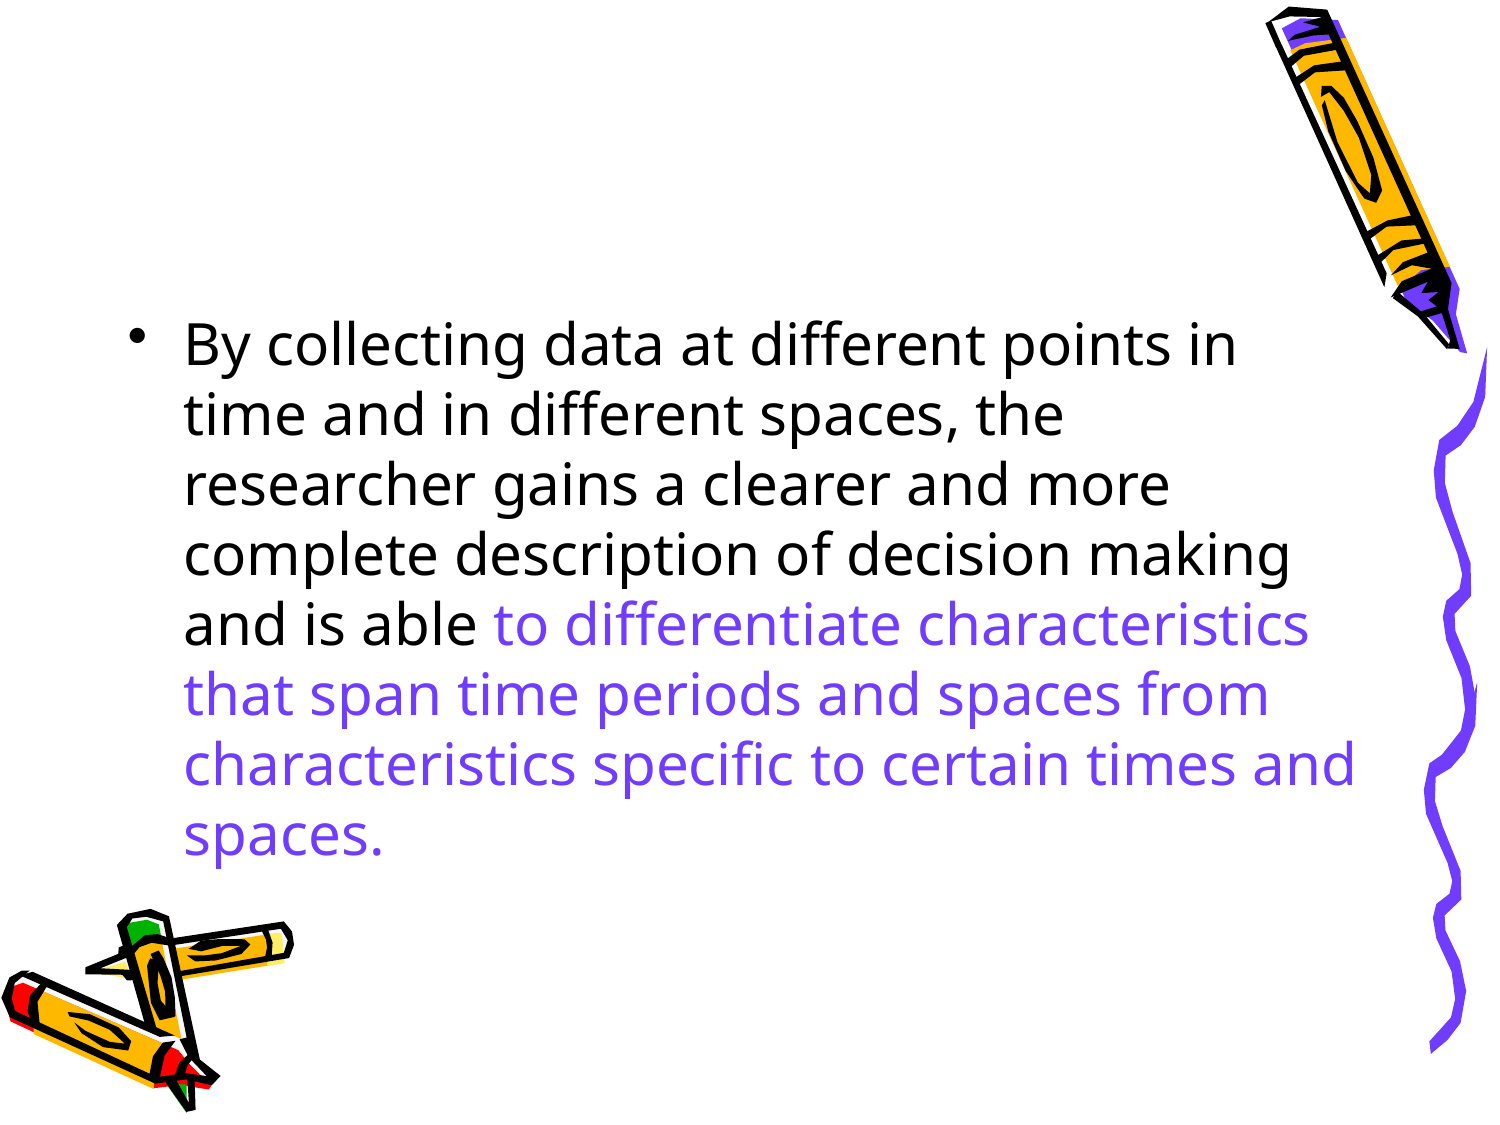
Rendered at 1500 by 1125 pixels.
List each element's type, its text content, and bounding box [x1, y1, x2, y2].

list By collecting data at different points in time and in different spaces, the researcher gains a clearer and more complete description of decision making and is able to differentiate characteristics that span time periods and spaces from characteristics specific to certain times and spaces. [112, 299, 1376, 901]
